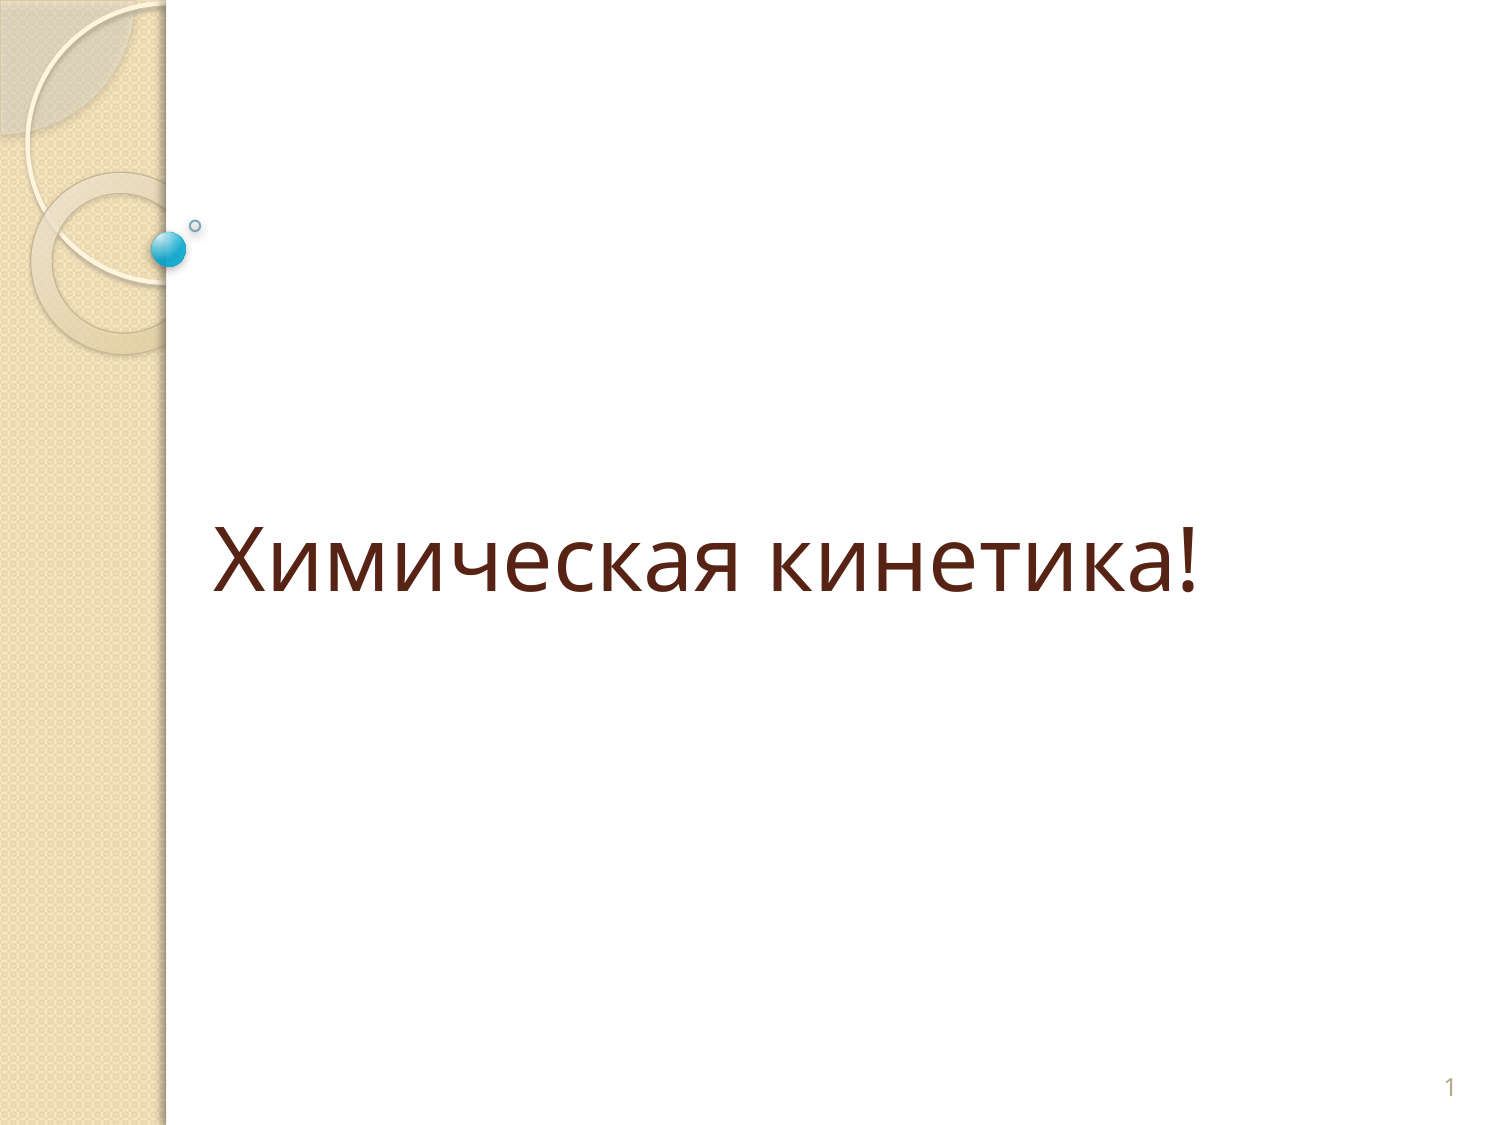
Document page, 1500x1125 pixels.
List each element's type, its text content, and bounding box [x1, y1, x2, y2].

slide_number 1 [1413, 1034, 1488, 1113]
title Химическая кинетика! [199, 375, 1415, 617]
